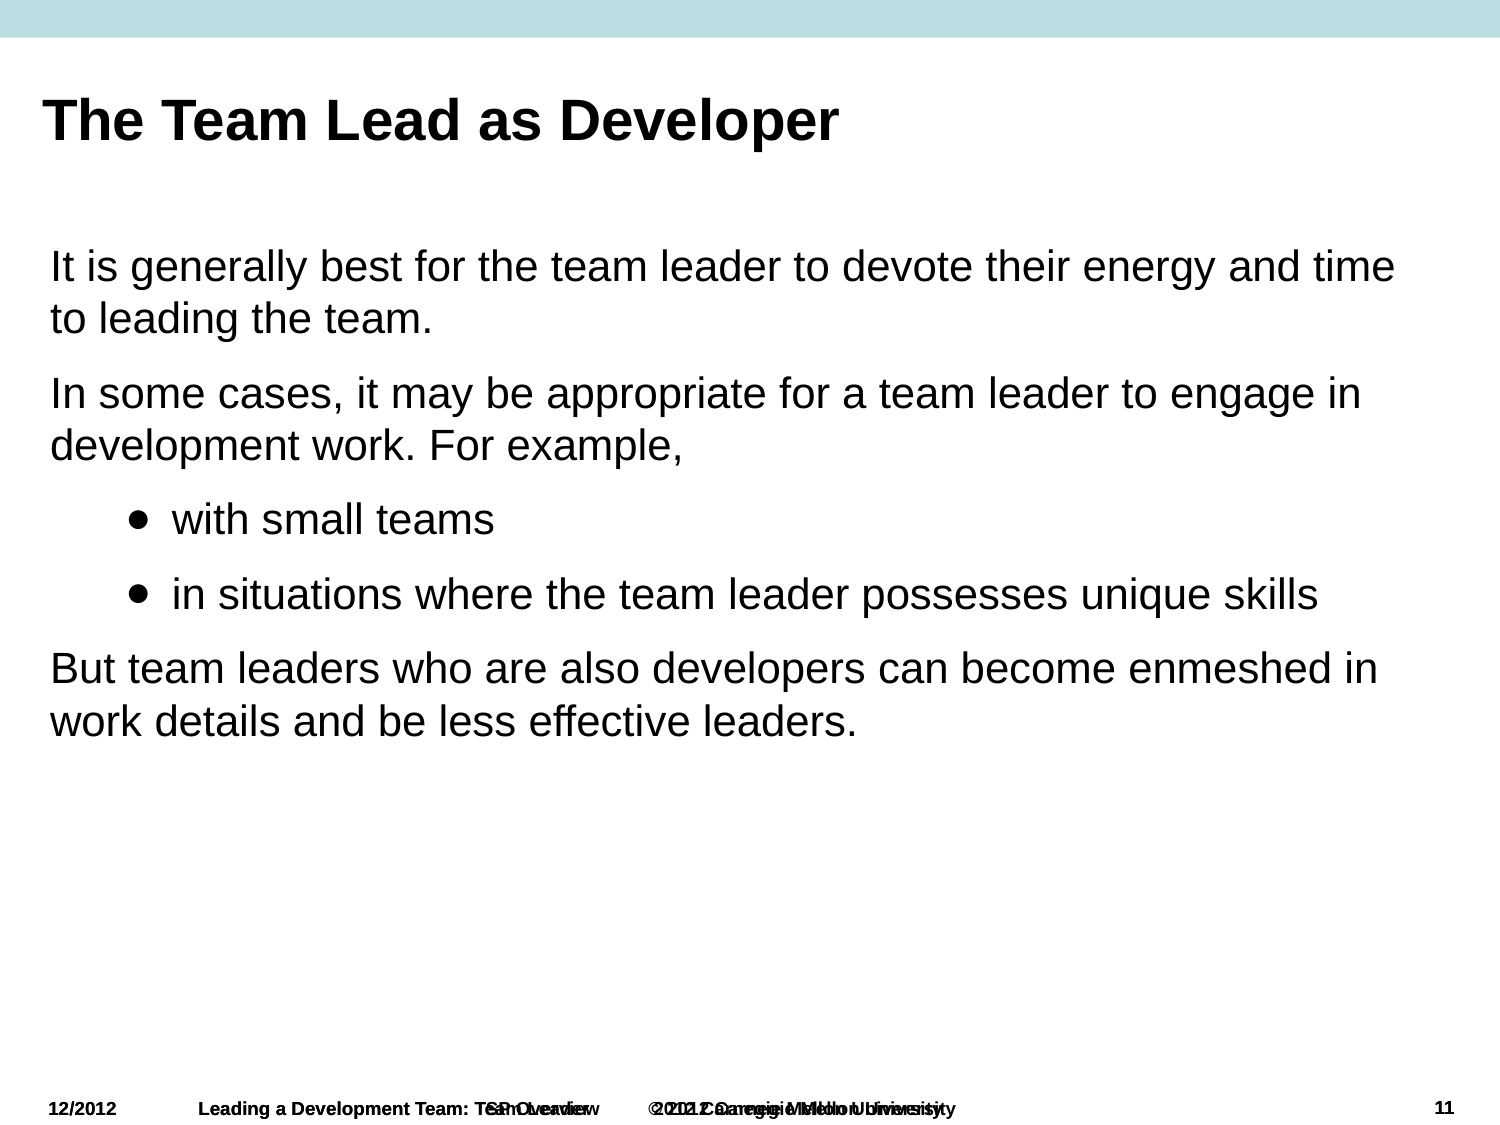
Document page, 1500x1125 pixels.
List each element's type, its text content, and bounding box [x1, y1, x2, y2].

list It is generally best for the team leader to devote their energy and time to leading the team. In some cases, it may be appropriate for a team leader to engage in development work. For example, with small teams in situations where the team leader possesses unique skills But team leaders who are also developers can become enmeshed in work details and be less effective leaders. [50, 237, 1437, 1000]
title The Team Lead as Developer [42, 95, 1438, 152]
